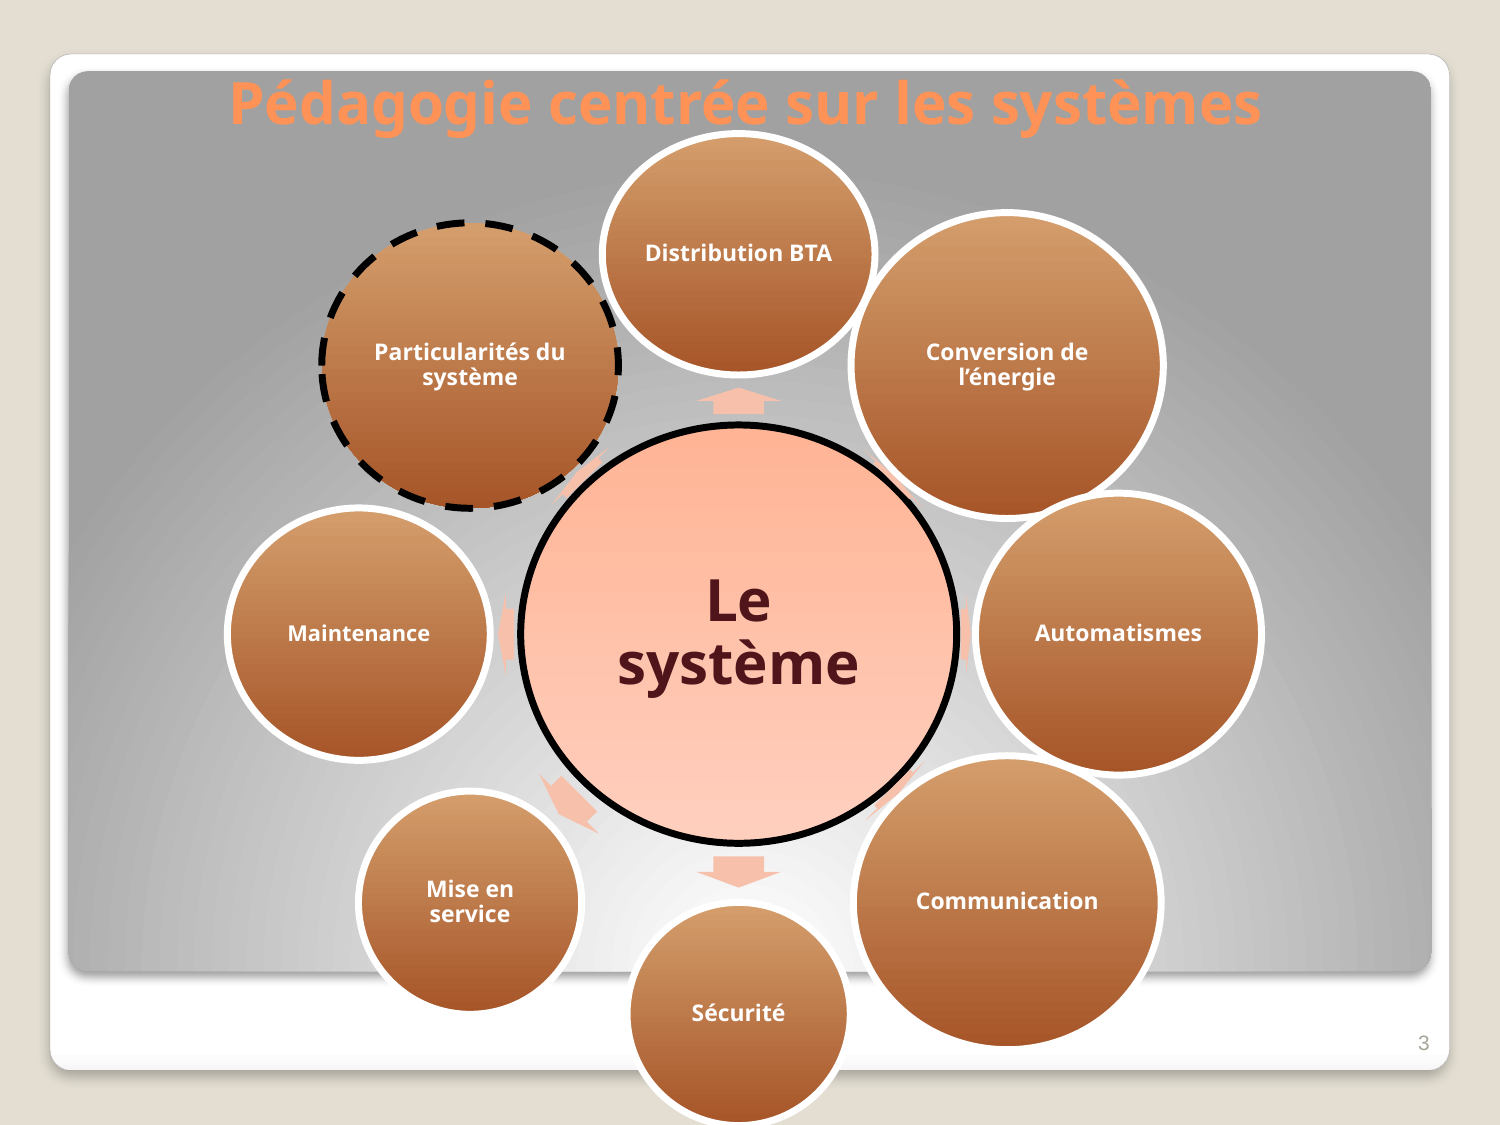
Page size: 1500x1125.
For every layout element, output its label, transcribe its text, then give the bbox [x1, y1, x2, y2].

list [26, 133, 1463, 1125]
title Pédagogie centrée sur les systèmes [70, 30, 1421, 131]
